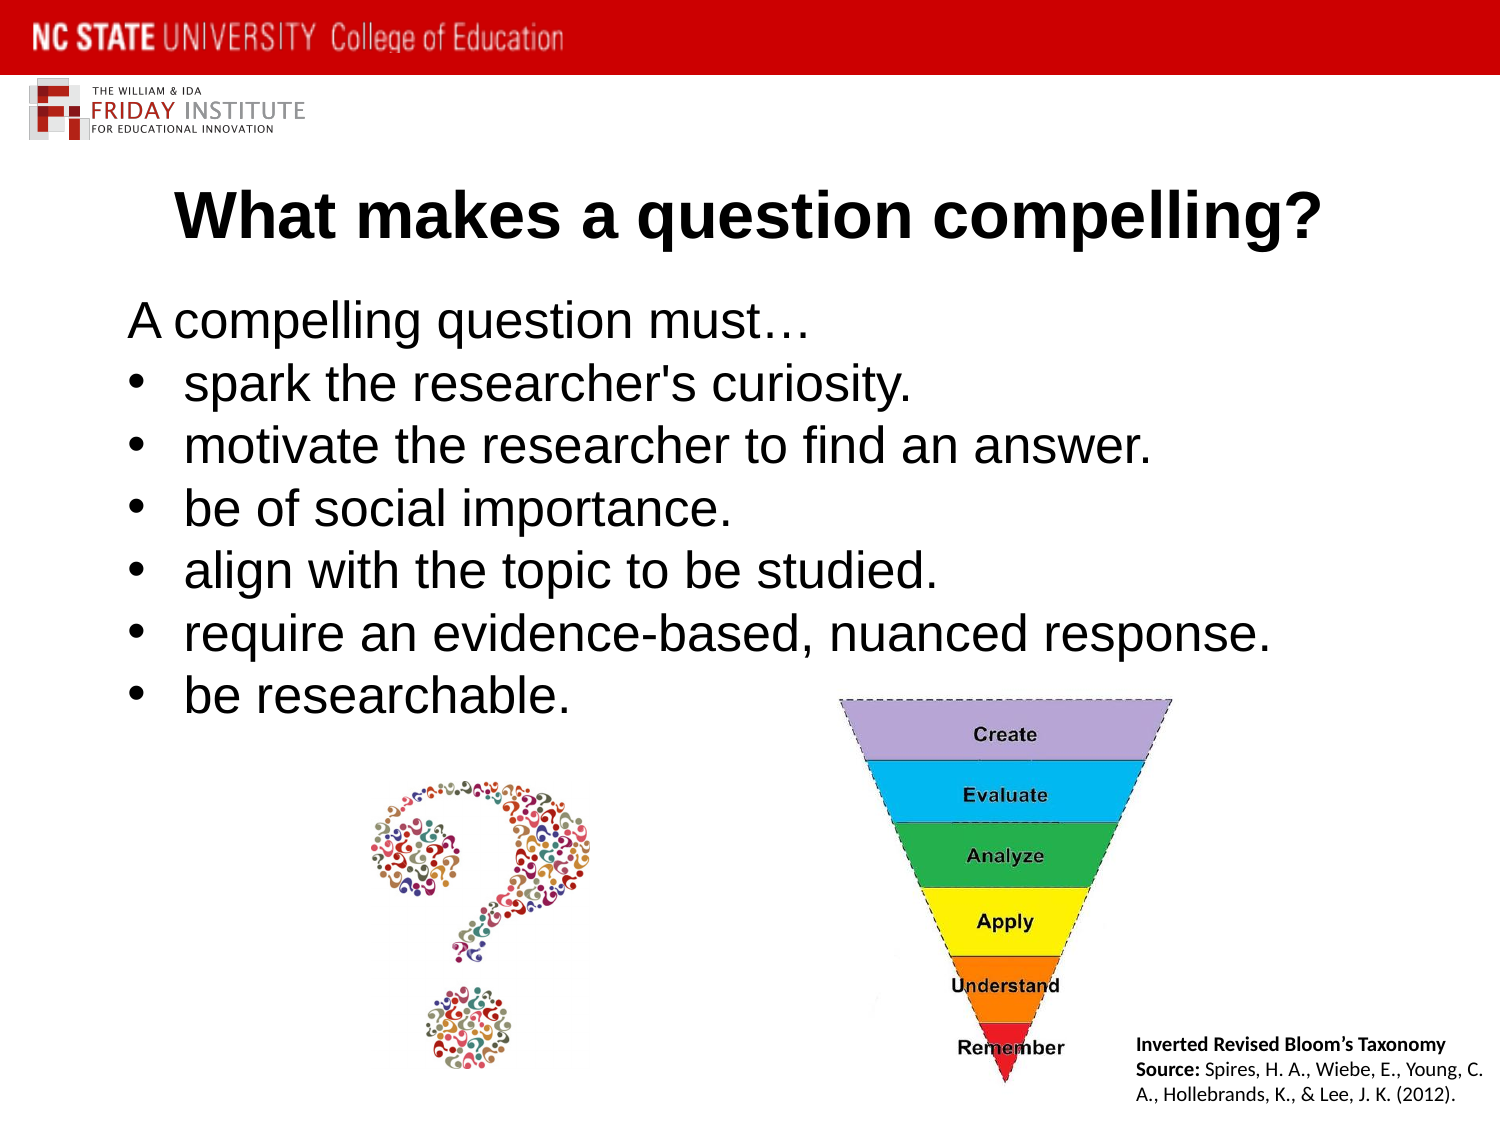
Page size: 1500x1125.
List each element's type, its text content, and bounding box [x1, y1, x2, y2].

picture [0, 0, 1500, 145]
text_box A compelling question must… spark the researcher's curiosity. motivate the researcher to find an answer. be of social importance. align with the topic to be studied. require an evidence-based, nuanced response. be researchable. [112, 279, 1371, 795]
text_box Inverted Revised Bloom’s Taxonomy Source: Spires, H. A., Wiebe, E., Young, C. A., Hollebrands, K., & Lee, J. K. (2012). [1196, 1022, 1500, 1113]
picture [809, 676, 1191, 1125]
title What makes a question compelling? [112, 152, 1388, 271]
picture [371, 781, 590, 1069]
